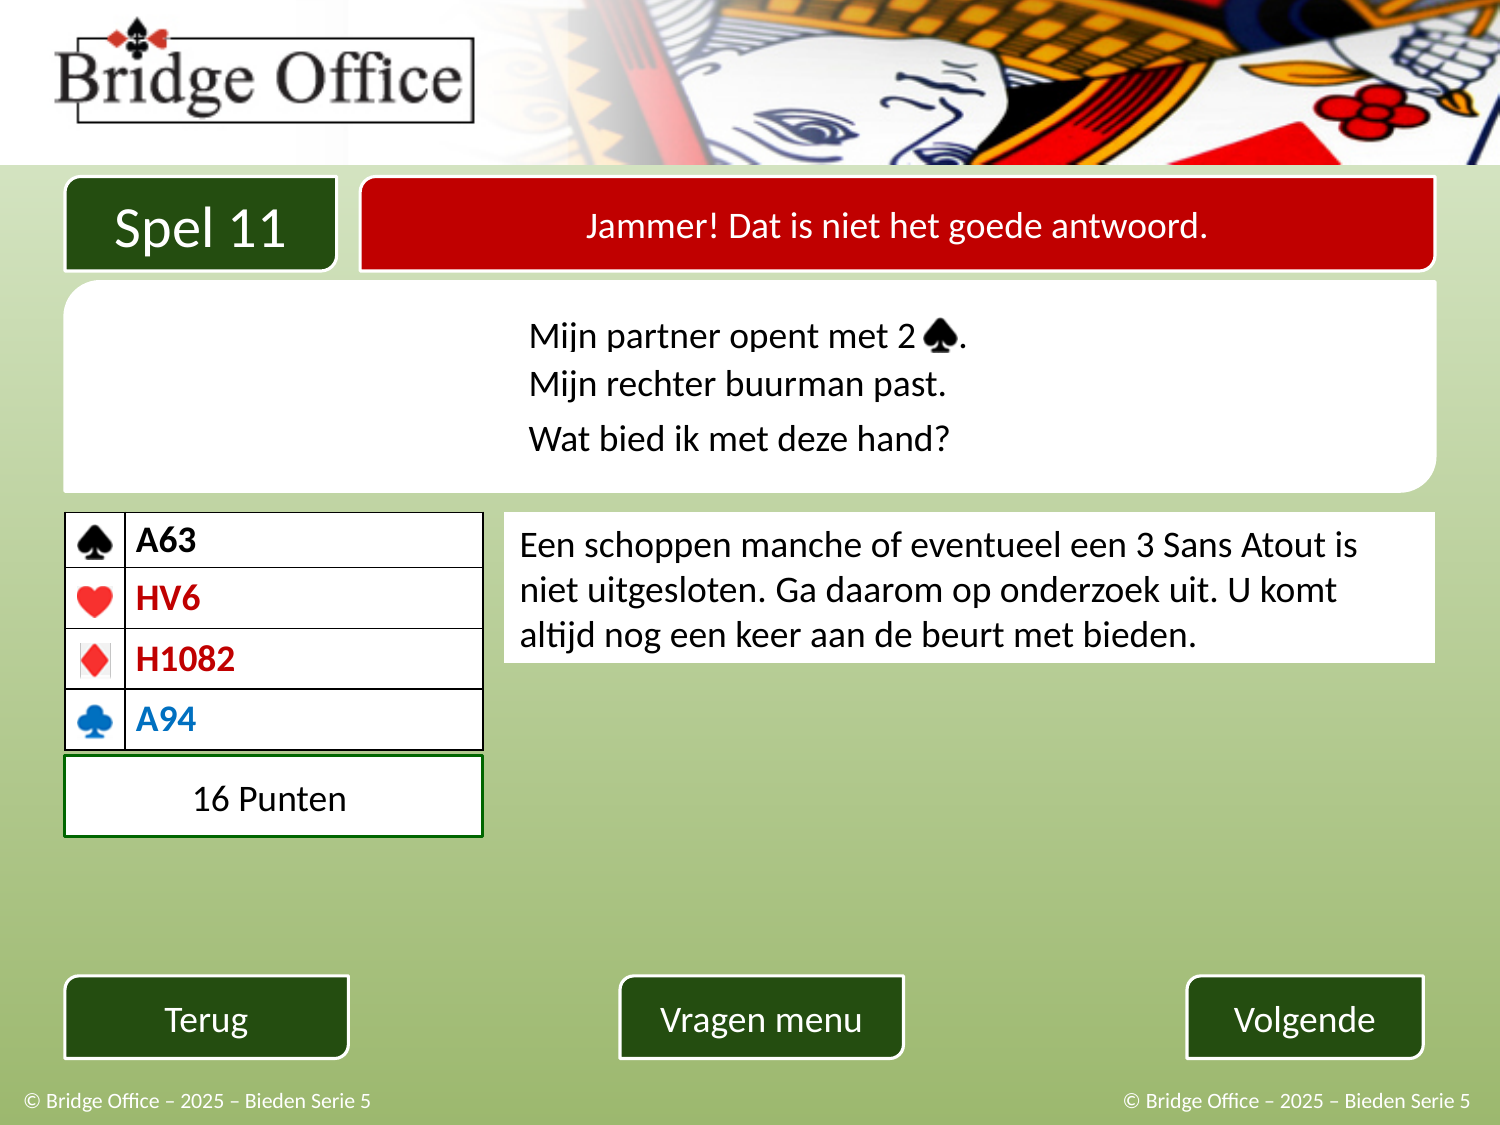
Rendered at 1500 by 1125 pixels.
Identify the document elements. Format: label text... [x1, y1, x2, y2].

table_cell [66, 629, 124, 688]
picture [77, 643, 114, 679]
text_box Mijn partner opent met 2 . [513, 303, 1022, 364]
picture [77, 703, 114, 740]
picture [922, 317, 959, 353]
text_box Spel 11 [63, 179, 339, 273]
text_box © Bridge Office – 2025 – Bieden Serie 5 [1107, 1079, 1500, 1121]
table_cell HV6 [126, 568, 482, 628]
text_box Wat bied ik met deze hand? [513, 406, 987, 467]
picture [0, 0, 1500, 166]
text_box [63, 280, 1437, 493]
text_box Volgende [1185, 974, 1425, 1061]
table_header A63 [126, 513, 482, 567]
text_box Mijn rechter buurman past. [513, 352, 987, 406]
text_box Jammer! Dat is niet het goede antwoord. [358, 179, 1437, 273]
text_box © Bridge Office – 2025 – Bieden Serie 5 [8, 1079, 393, 1121]
table_cell [66, 690, 124, 749]
table_header [66, 513, 124, 567]
picture [77, 524, 114, 561]
picture [77, 585, 114, 618]
text_box Een schoppen manche of eventueel een 3 Sans Atout is niet uitgesloten. Ga daarom op onderzoek uit. U komt altijd nog een keer aan de beurt met bieden. [504, 512, 1435, 663]
table_cell [66, 568, 124, 628]
text_box Vragen menu [618, 974, 906, 1061]
table_cell H1082 [126, 629, 482, 688]
table_cell A94 [126, 690, 482, 749]
text_box 16 Punten [63, 754, 484, 838]
text_box Terug [63, 974, 350, 1061]
